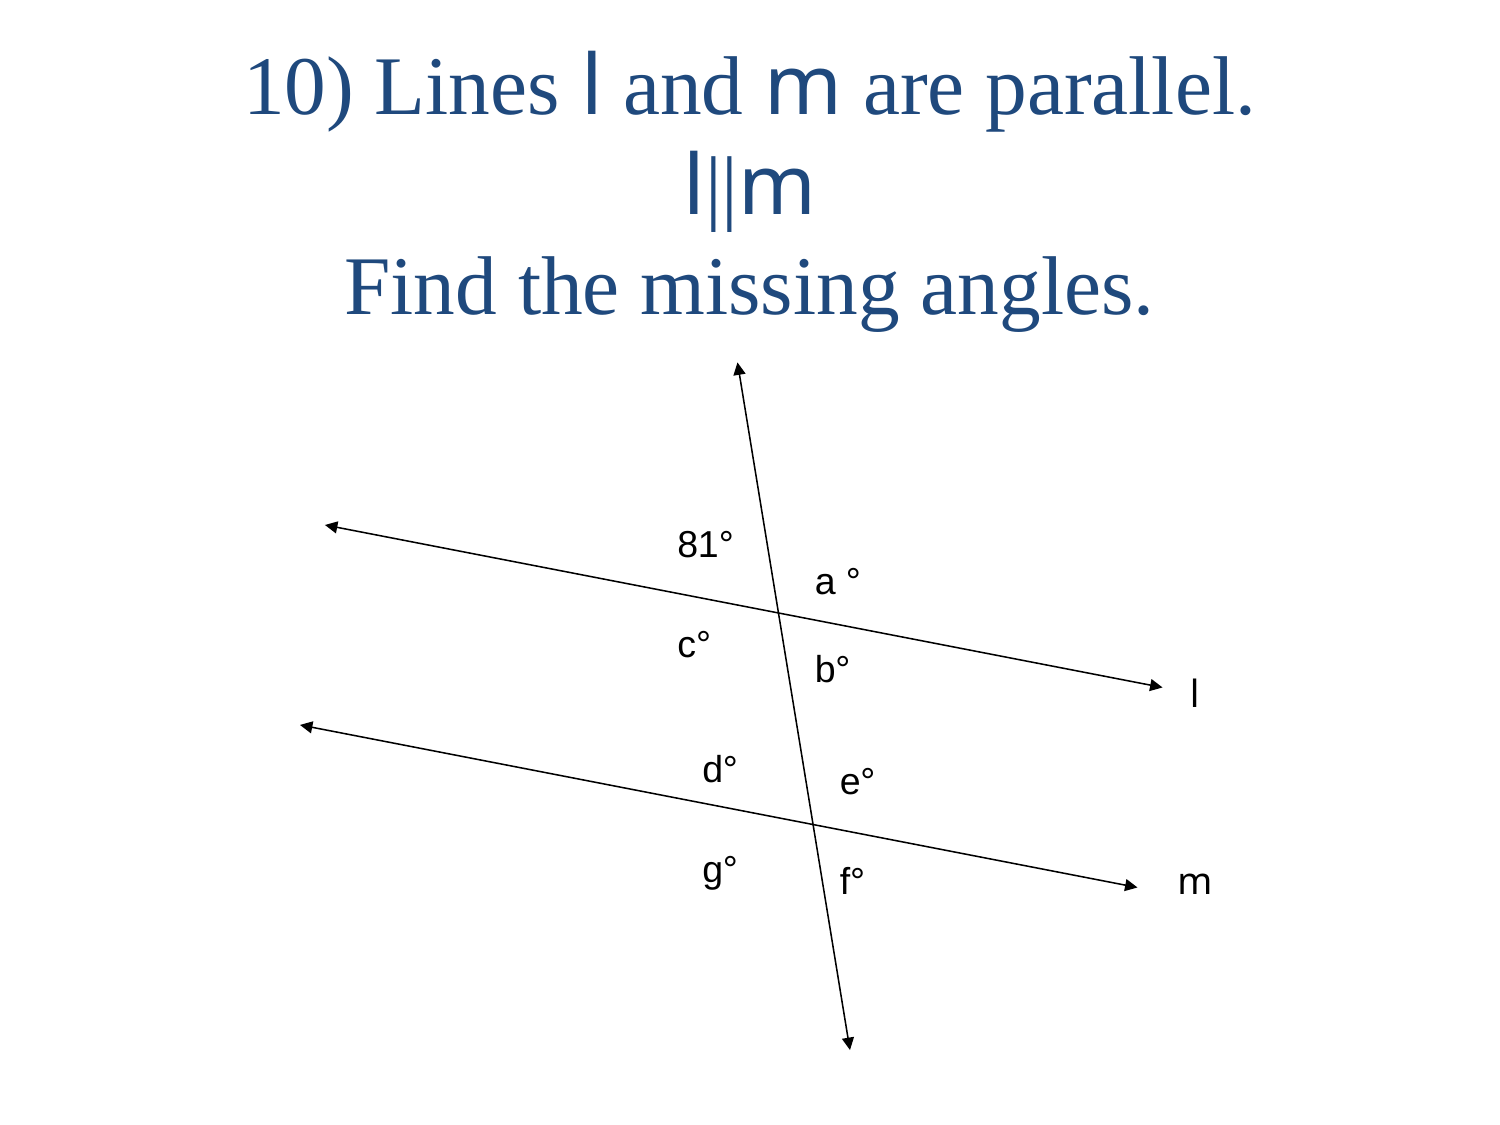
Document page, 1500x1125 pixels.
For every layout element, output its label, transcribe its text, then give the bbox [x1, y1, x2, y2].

text_box [300, 721, 1138, 892]
text_box l [1174, 662, 1338, 723]
text_box c° [662, 612, 775, 673]
text_box b° [800, 637, 913, 698]
text_box [733, 362, 763, 512]
text_box g° [687, 837, 800, 898]
text_box m [1162, 849, 1325, 910]
text_box a ° [800, 549, 913, 610]
text_box d° [687, 737, 800, 798]
text_box [826, 910, 855, 1051]
text_box 10) Lines l and m are parallel. l||m Find the missing angles. [74, 87, 1425, 275]
text_box [913, 638, 1163, 692]
text_box e° [825, 749, 938, 810]
text_box f° [825, 849, 938, 910]
text_box 81° [662, 512, 775, 573]
text_box [324, 521, 903, 637]
